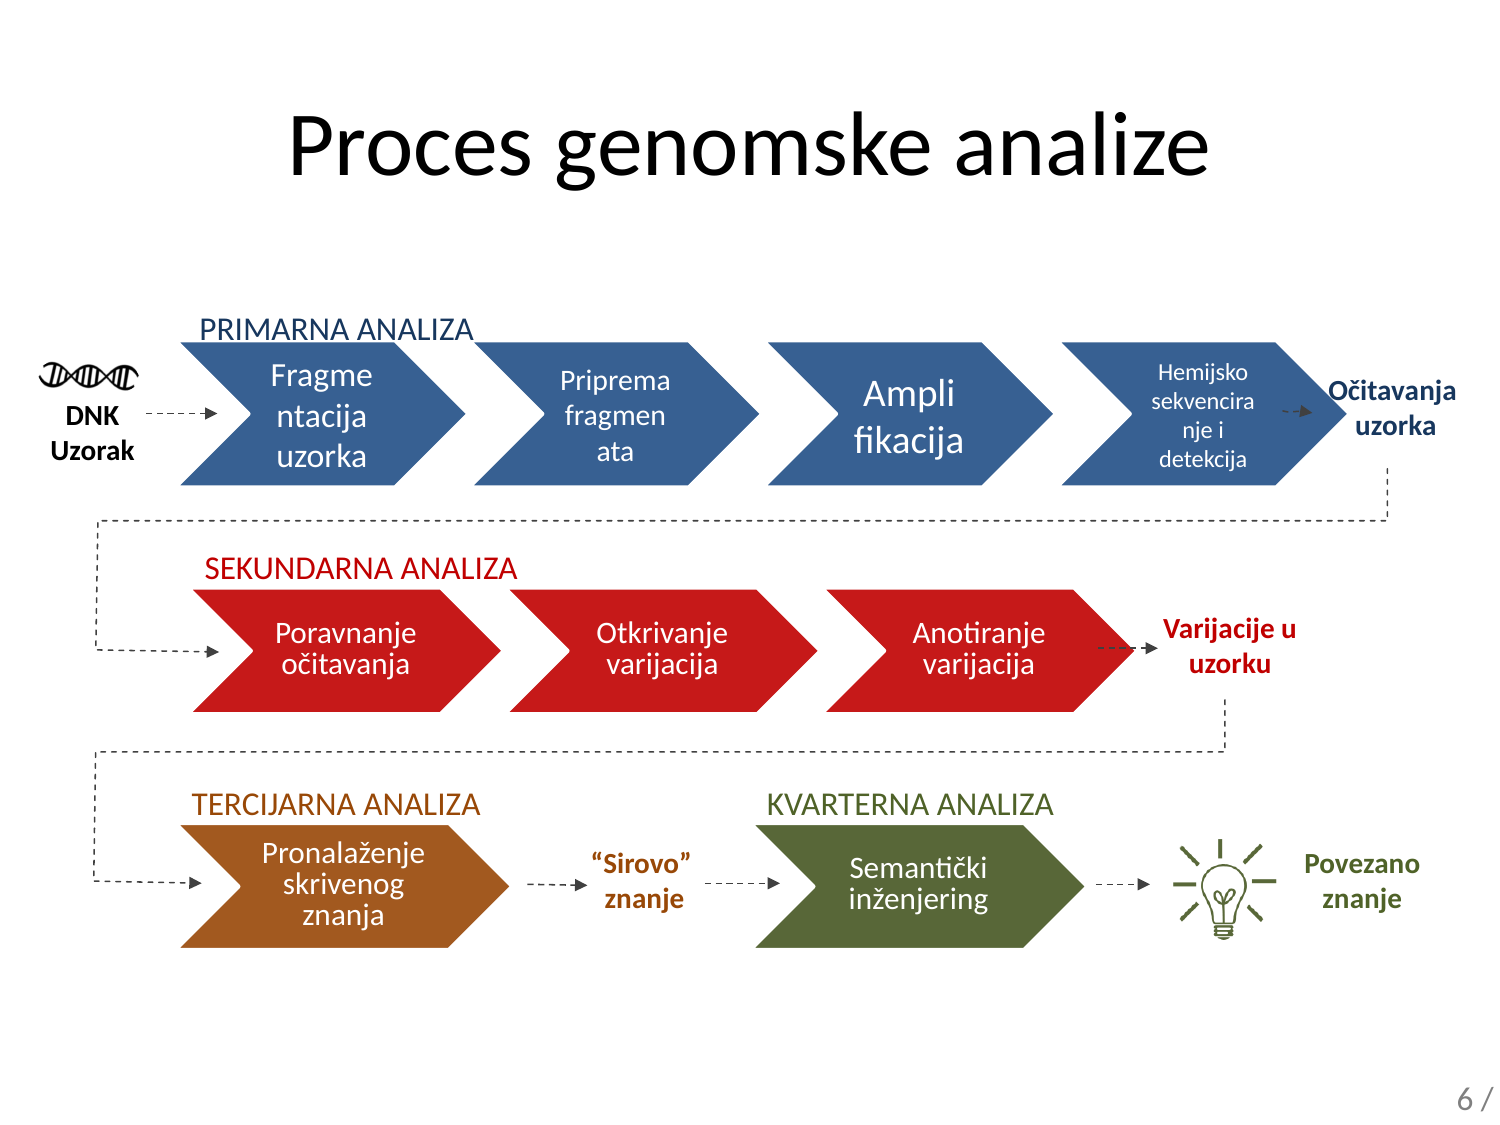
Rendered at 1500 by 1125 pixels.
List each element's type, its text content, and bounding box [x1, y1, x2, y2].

text_box “Sirovo” znanje [575, 836, 707, 922]
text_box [187, 587, 1138, 715]
picture [35, 327, 142, 409]
text_box DNK Uzorak [35, 389, 150, 474]
text_box [1095, 878, 1150, 891]
text_box [93, 699, 1226, 884]
text_box [527, 878, 588, 892]
text_box PRIMARNA ANALIZA [184, 299, 490, 338]
text_box Očitavanja uzorka [1354, 364, 1479, 449]
text_box Povezano znanje [1291, 836, 1436, 922]
text_box [95, 467, 1389, 653]
text_box KVARTERNA ANALIZA [752, 774, 1070, 821]
title Proces genomske analize [75, 45, 1425, 233]
picture [1162, 824, 1288, 954]
text_box Varijacije u uzorku [1148, 601, 1312, 687]
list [174, 340, 1351, 488]
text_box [174, 822, 513, 951]
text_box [749, 822, 1088, 951]
text_box [1141, 642, 1158, 655]
